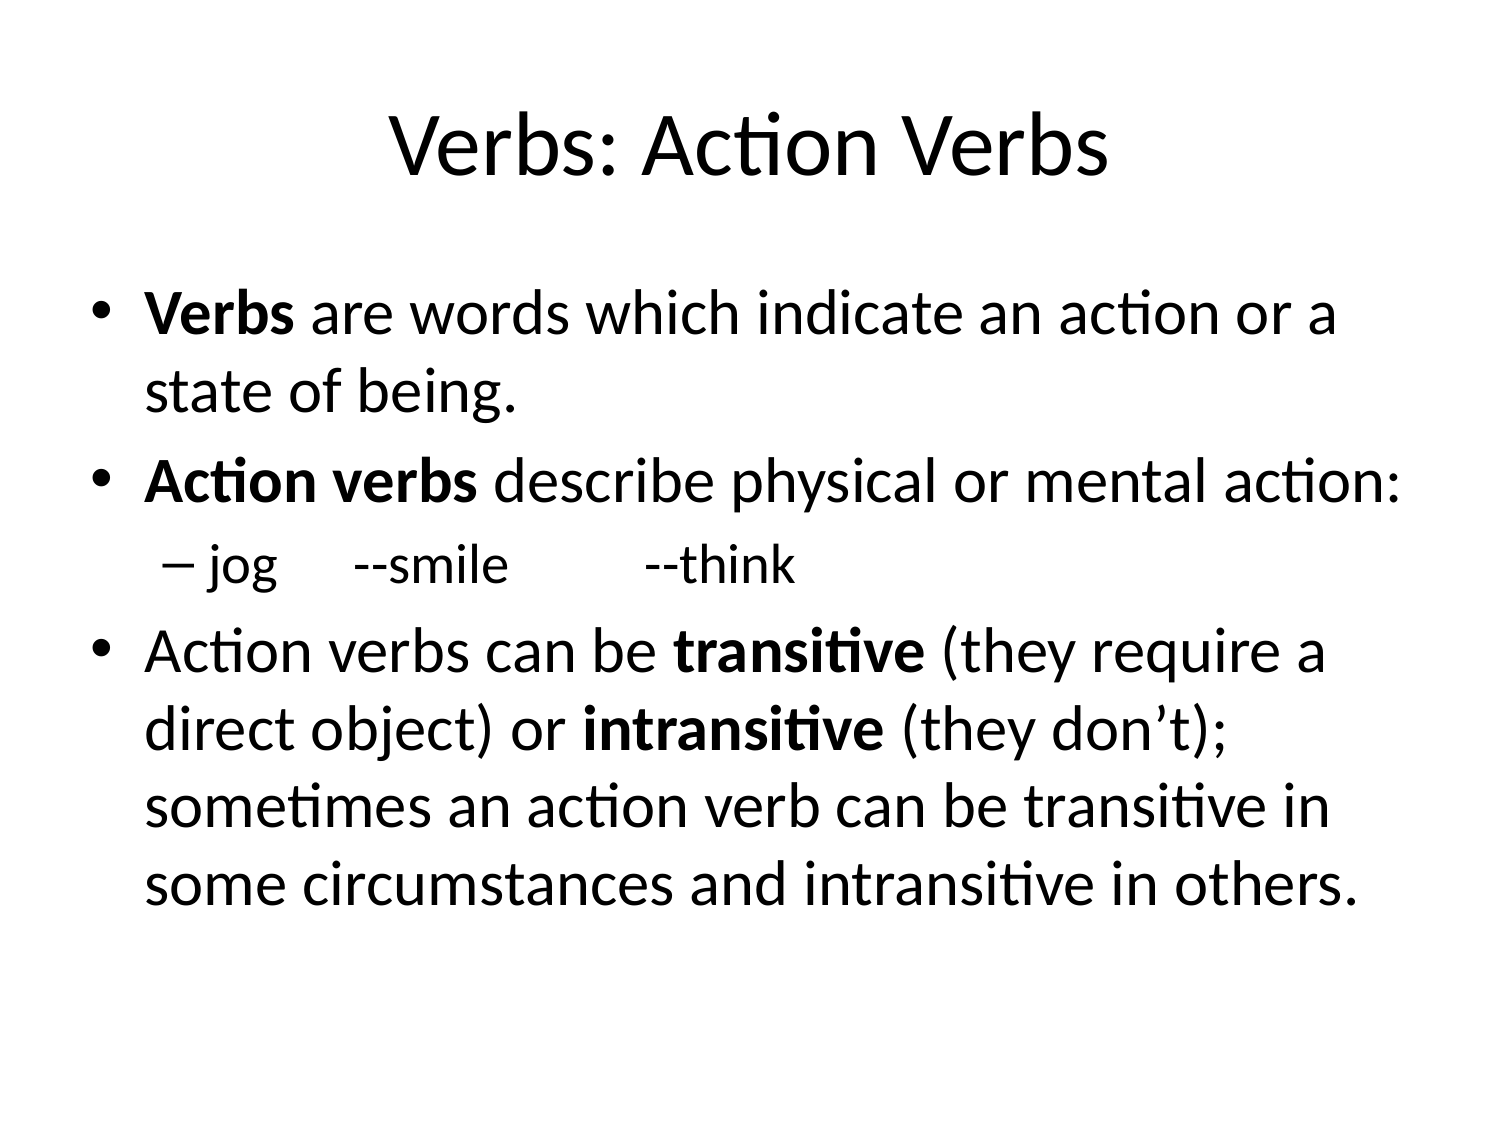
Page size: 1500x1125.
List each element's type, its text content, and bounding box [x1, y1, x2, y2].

title Verbs: Action Verbs [75, 45, 1425, 233]
list Verbs are words which indicate an action or a state of being. Action verbs describe physical or mental action: jog --smile --think Action verbs can be transitive (they require a direct object) or intransitive (they don’t); sometimes an action verb can be transitive in some circumstances and intransitive in others. [75, 262, 1425, 1005]
